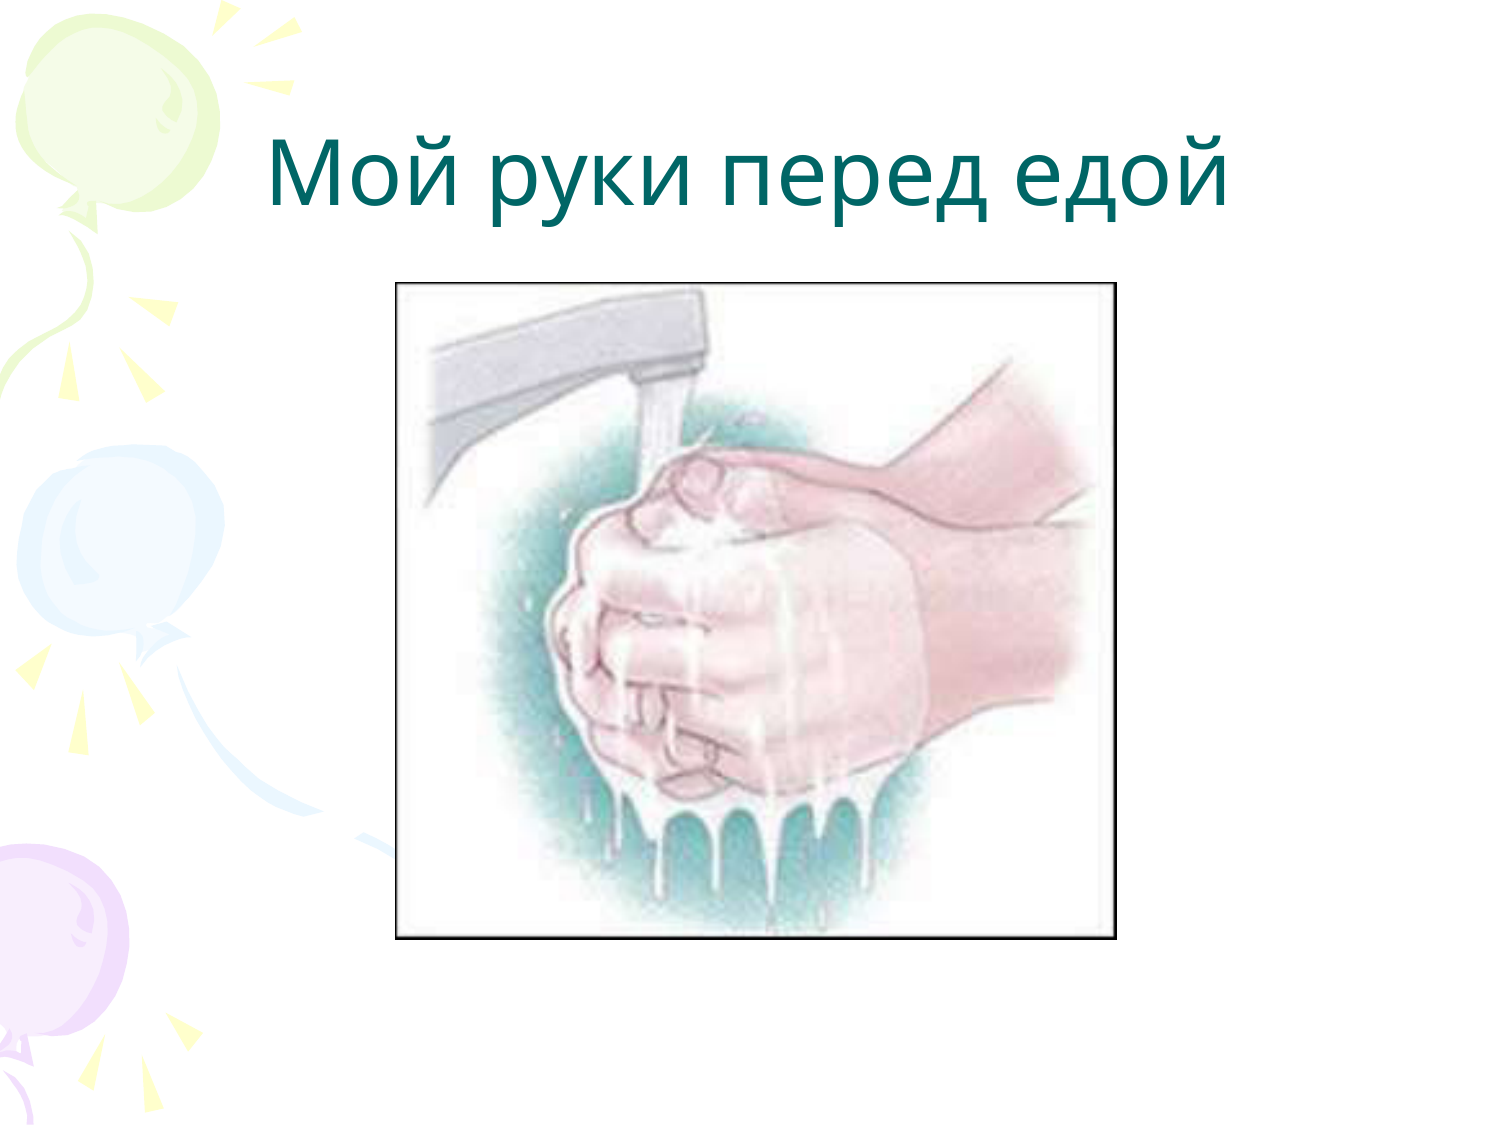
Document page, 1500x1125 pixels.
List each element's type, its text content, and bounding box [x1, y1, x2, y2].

picture [395, 282, 1117, 940]
title Мой руки перед едой [72, 16, 1426, 233]
